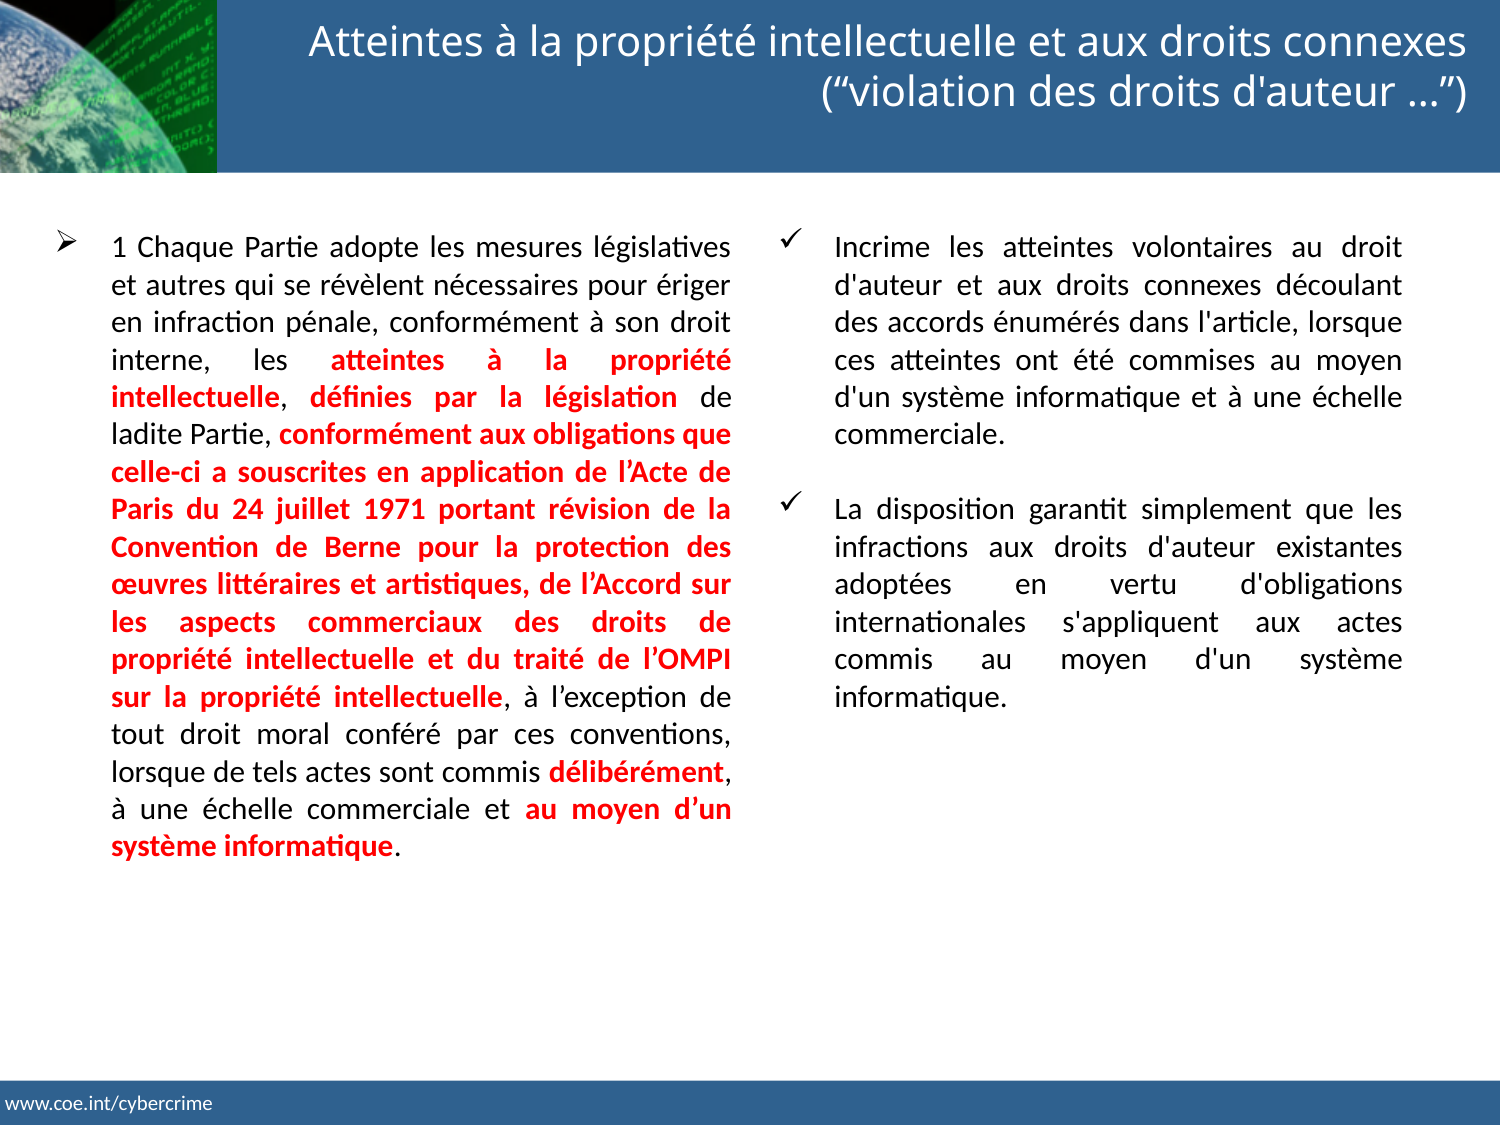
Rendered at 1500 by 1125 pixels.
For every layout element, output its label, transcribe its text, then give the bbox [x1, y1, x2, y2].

text_box 1 Chaque Partie adopte les mesures législatives et autres qui se révèlent nécessaires pour ériger en infraction pénale, conformément à son droit interne, les atteintes à la propriété intellectuelle, définies par la législation de ladite Partie, conformément aux obligations que celle-ci a souscrites en application de l’Acte de Paris du 24 juillet 1971 portant révision de la Convention de Berne pour la protection des œuvres littéraires et artistiques, de l’Accord sur les aspects commerciaux des droits de propriété intellectuelle et du traité de l’OMPI sur la propriété intellectuelle, à l’exception de tout droit moral conféré par ces conventions, lorsque de tels actes sont commis délibérément, à une échelle commerciale et au moyen d’un système informatique. [39, 219, 747, 871]
text_box Incrime les atteintes volontaires au droit d'auteur et aux droits connexes découlant des accords énumérés dans l'article, lorsque ces atteintes ont été commises au moyen d'un système informatique et à une échelle commerciale. La disposition garantit simplement que les infractions aux droits d'auteur existantes adoptées en vertu d'obligations internationales s'appliquent aux actes commis au moyen d'un système informatique. [763, 219, 1419, 721]
picture [0, 0, 217, 173]
text_box Atteintes à la propriété intellectuelle et aux droits connexes (“violation des droits d'auteur …”) [230, 7, 1483, 123]
